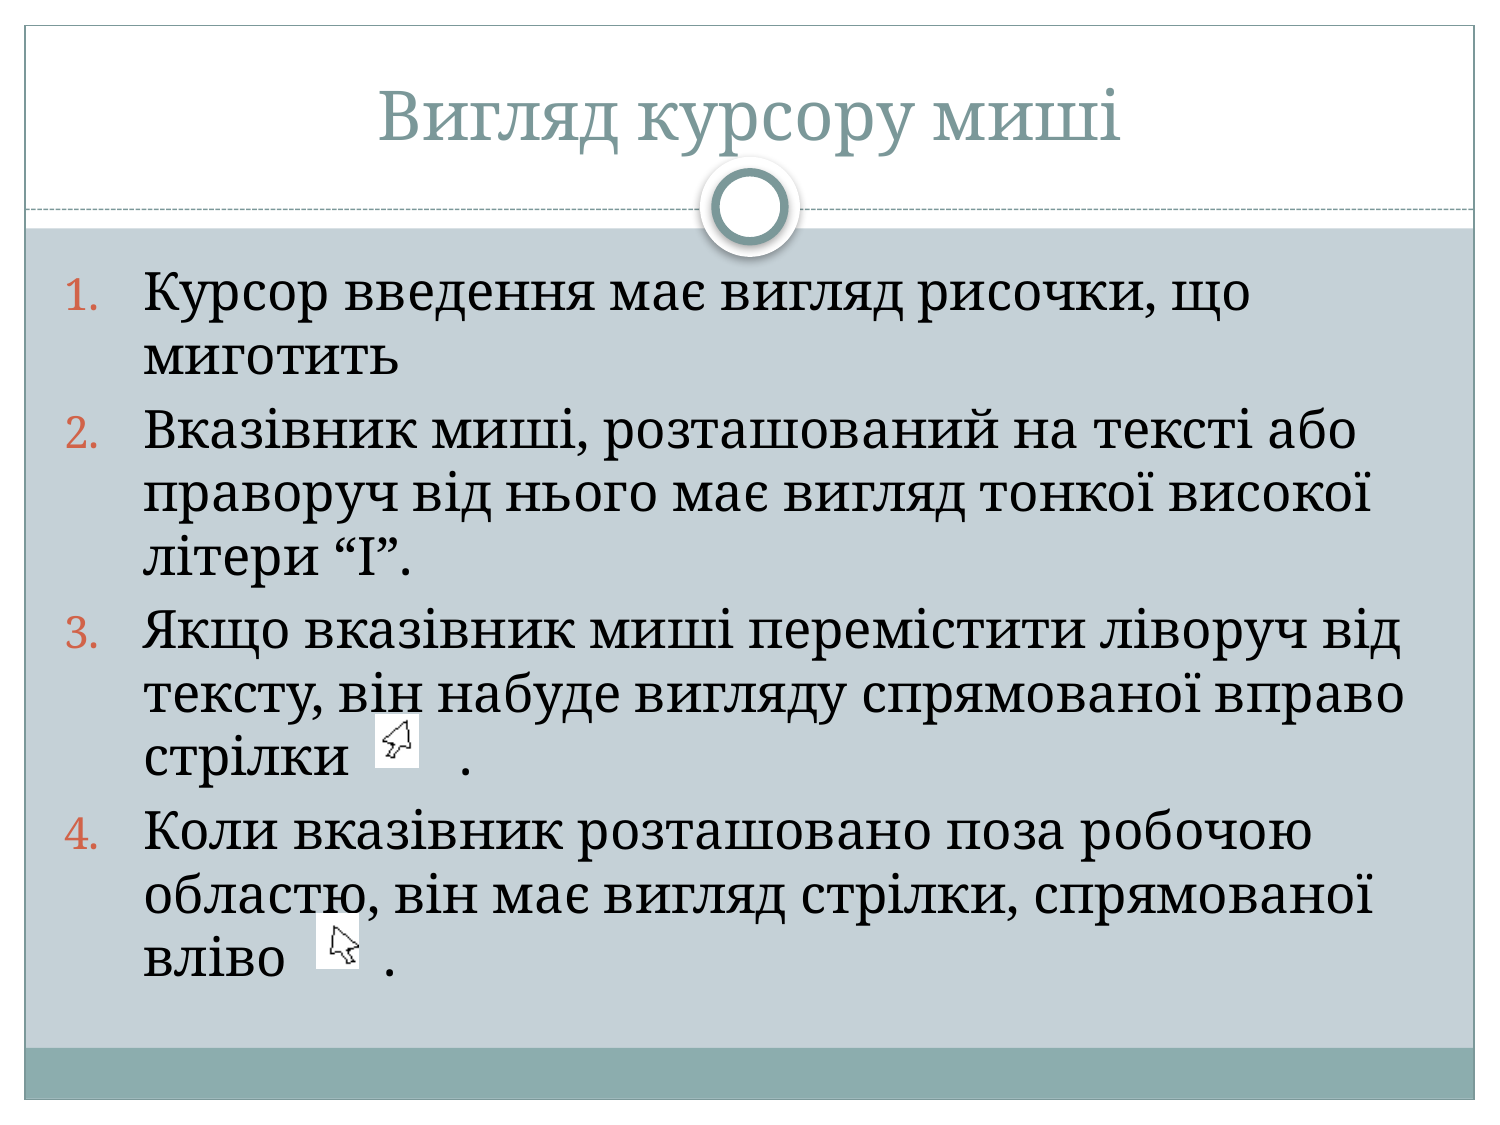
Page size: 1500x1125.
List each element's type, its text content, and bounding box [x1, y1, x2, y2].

picture [316, 913, 359, 969]
list Курсор введення має вигляд рисочки, що миготить Вказівник миші, розташований на тексті або праворуч від нього має вигляд тонкої високої літери “І”. Якщо вказівник миші перемістити ліворуч від тексту, він набуде вигляду спрямованої вправо стрілки . Коли вказівник розташовано поза робочою областю, він має вигляд стрілки, спрямованої вліво . [49, 250, 1445, 1001]
title Вигляд курсору миші [49, 37, 1450, 162]
picture [374, 714, 419, 769]
